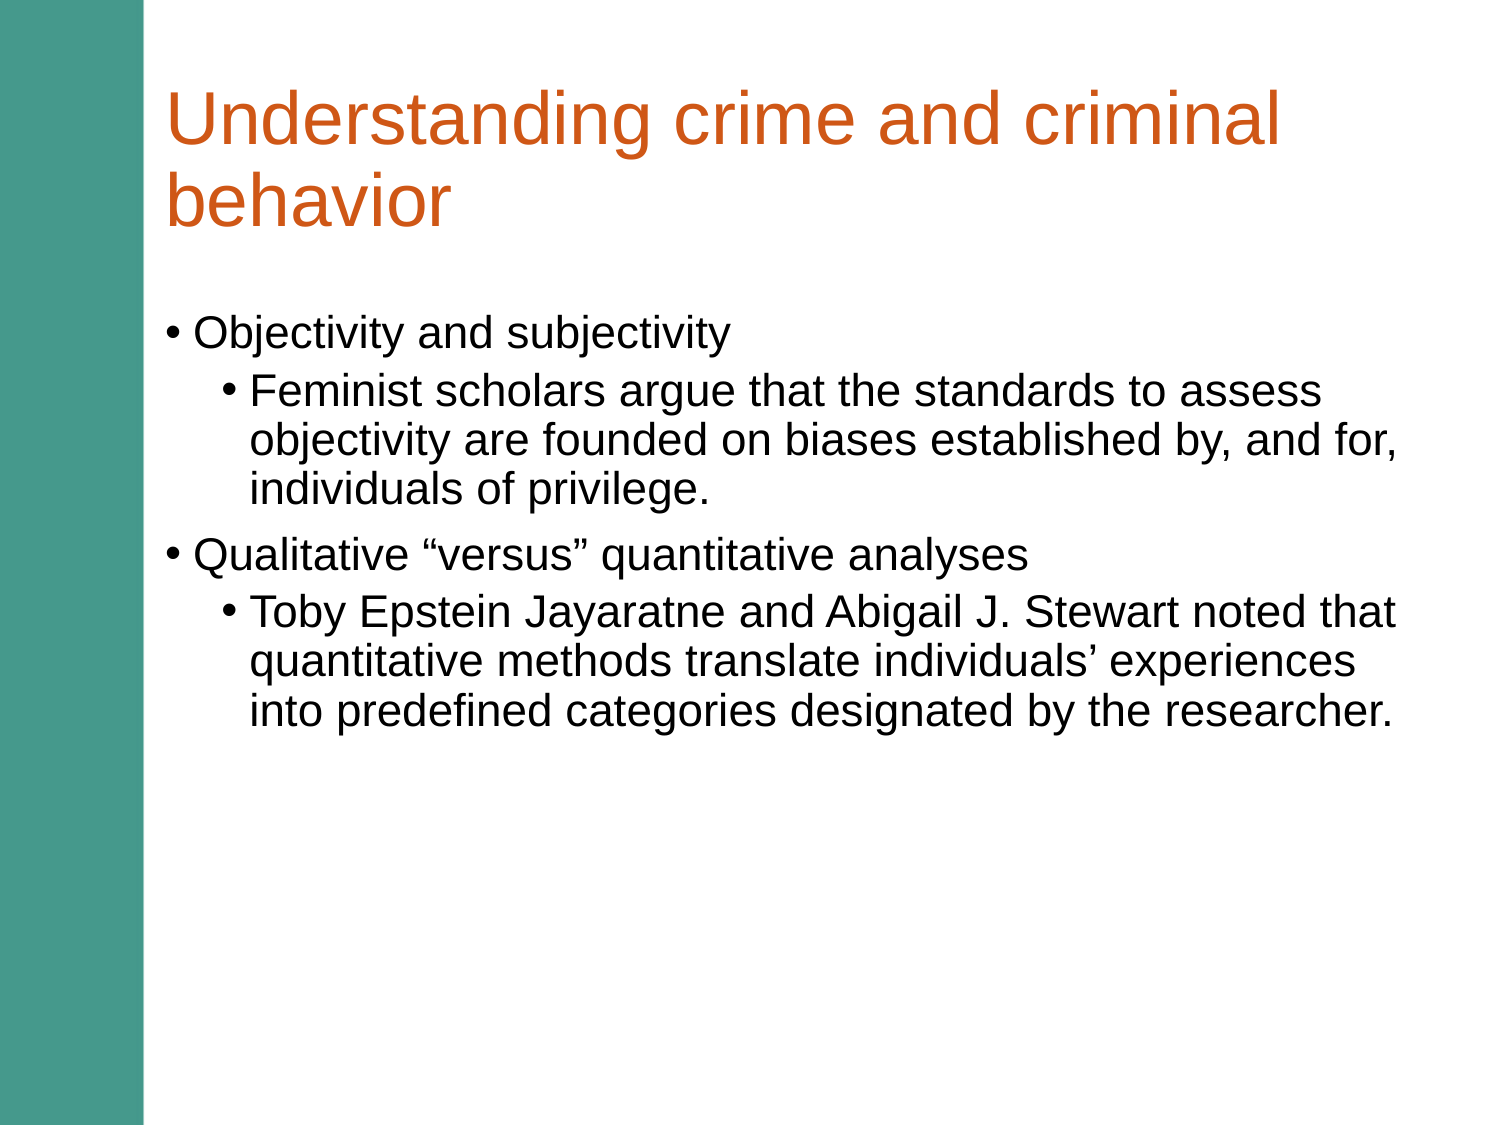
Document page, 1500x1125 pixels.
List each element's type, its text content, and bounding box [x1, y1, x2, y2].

title Understanding crime and criminal behavior [150, 52, 1444, 271]
list Objectivity and subjectivity Feminist scholars argue that the standards to assess objectivity are founded on biases established by, and for, individuals of privilege. Qualitative “versus” quantitative analyses Toby Epstein Jayaratne and Abigail J. Stewart noted that quantitative methods translate individuals’ experiences into predefined categories designated by the researcher. [150, 301, 1444, 1016]
picture [0, 0, 1500, 1125]
